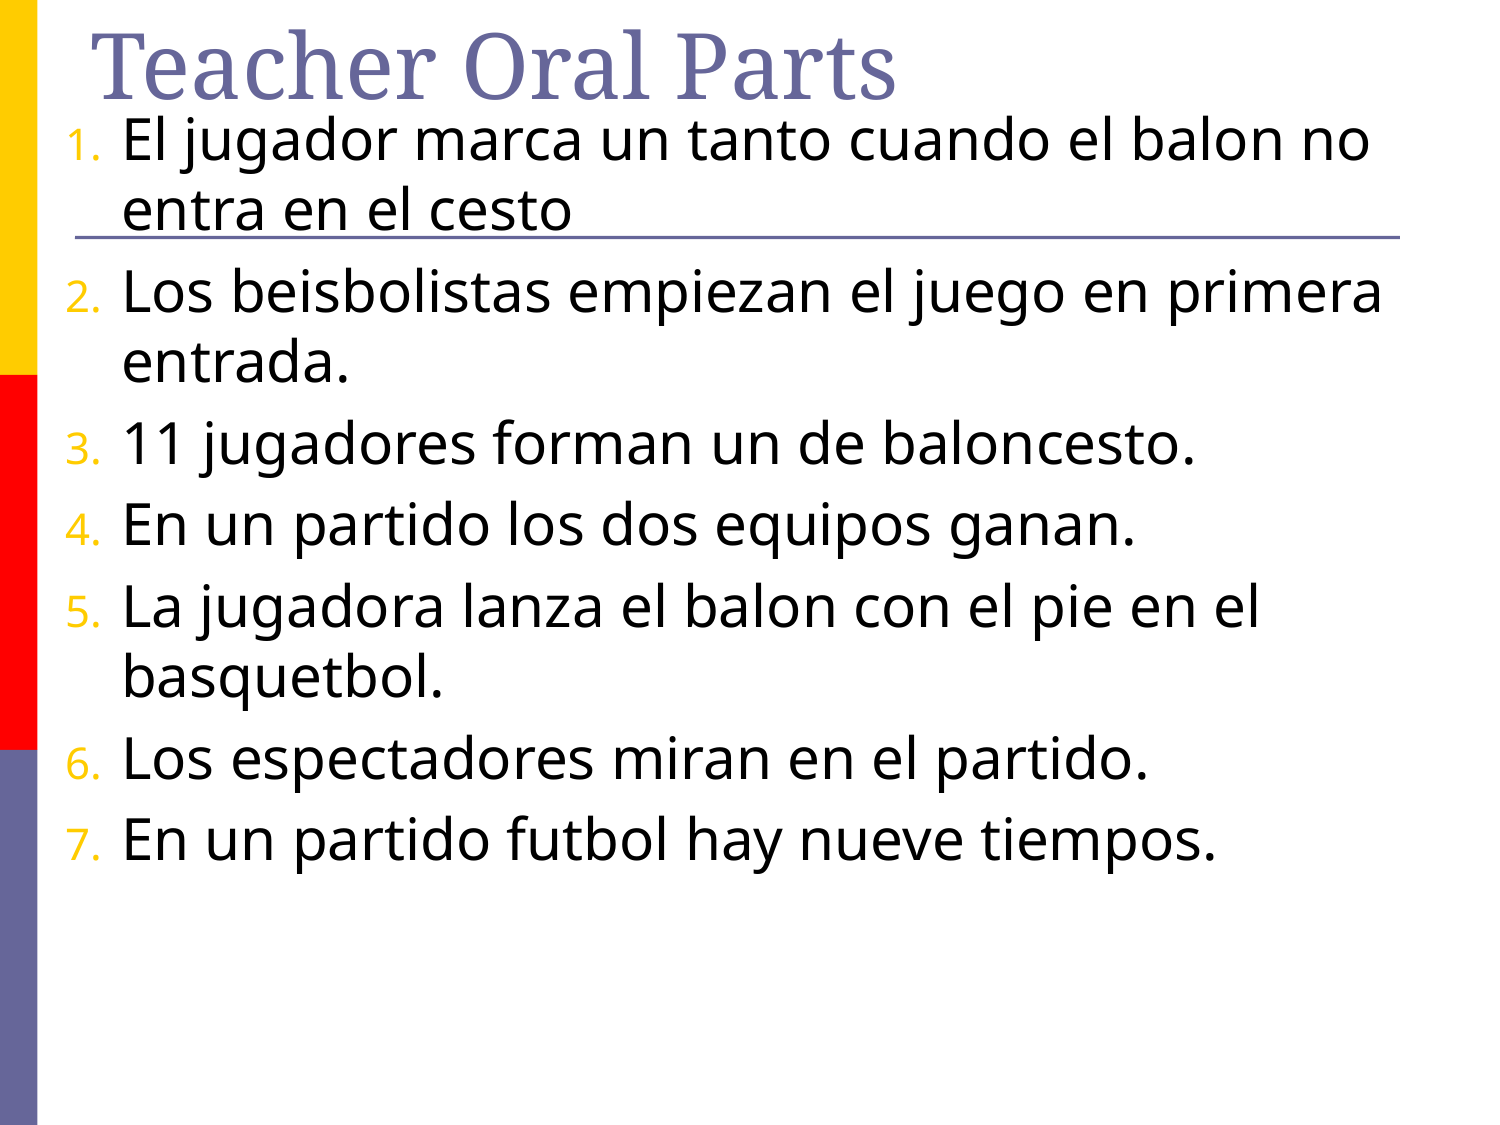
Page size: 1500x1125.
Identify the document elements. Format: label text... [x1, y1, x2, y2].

title Teacher Oral Parts [75, 0, 1425, 95]
list El jugador marca un tanto cuando el balon no entra en el cesto Los beisbolistas empiezan el juego en primera entrada. 11 jugadores forman un de baloncesto. En un partido los dos equipos ganan. La jugadora lanza el balon con el pie en el basquetbol. Los espectadores miran en el partido. En un partido futbol hay nueve tiempos. [50, 95, 1438, 838]
